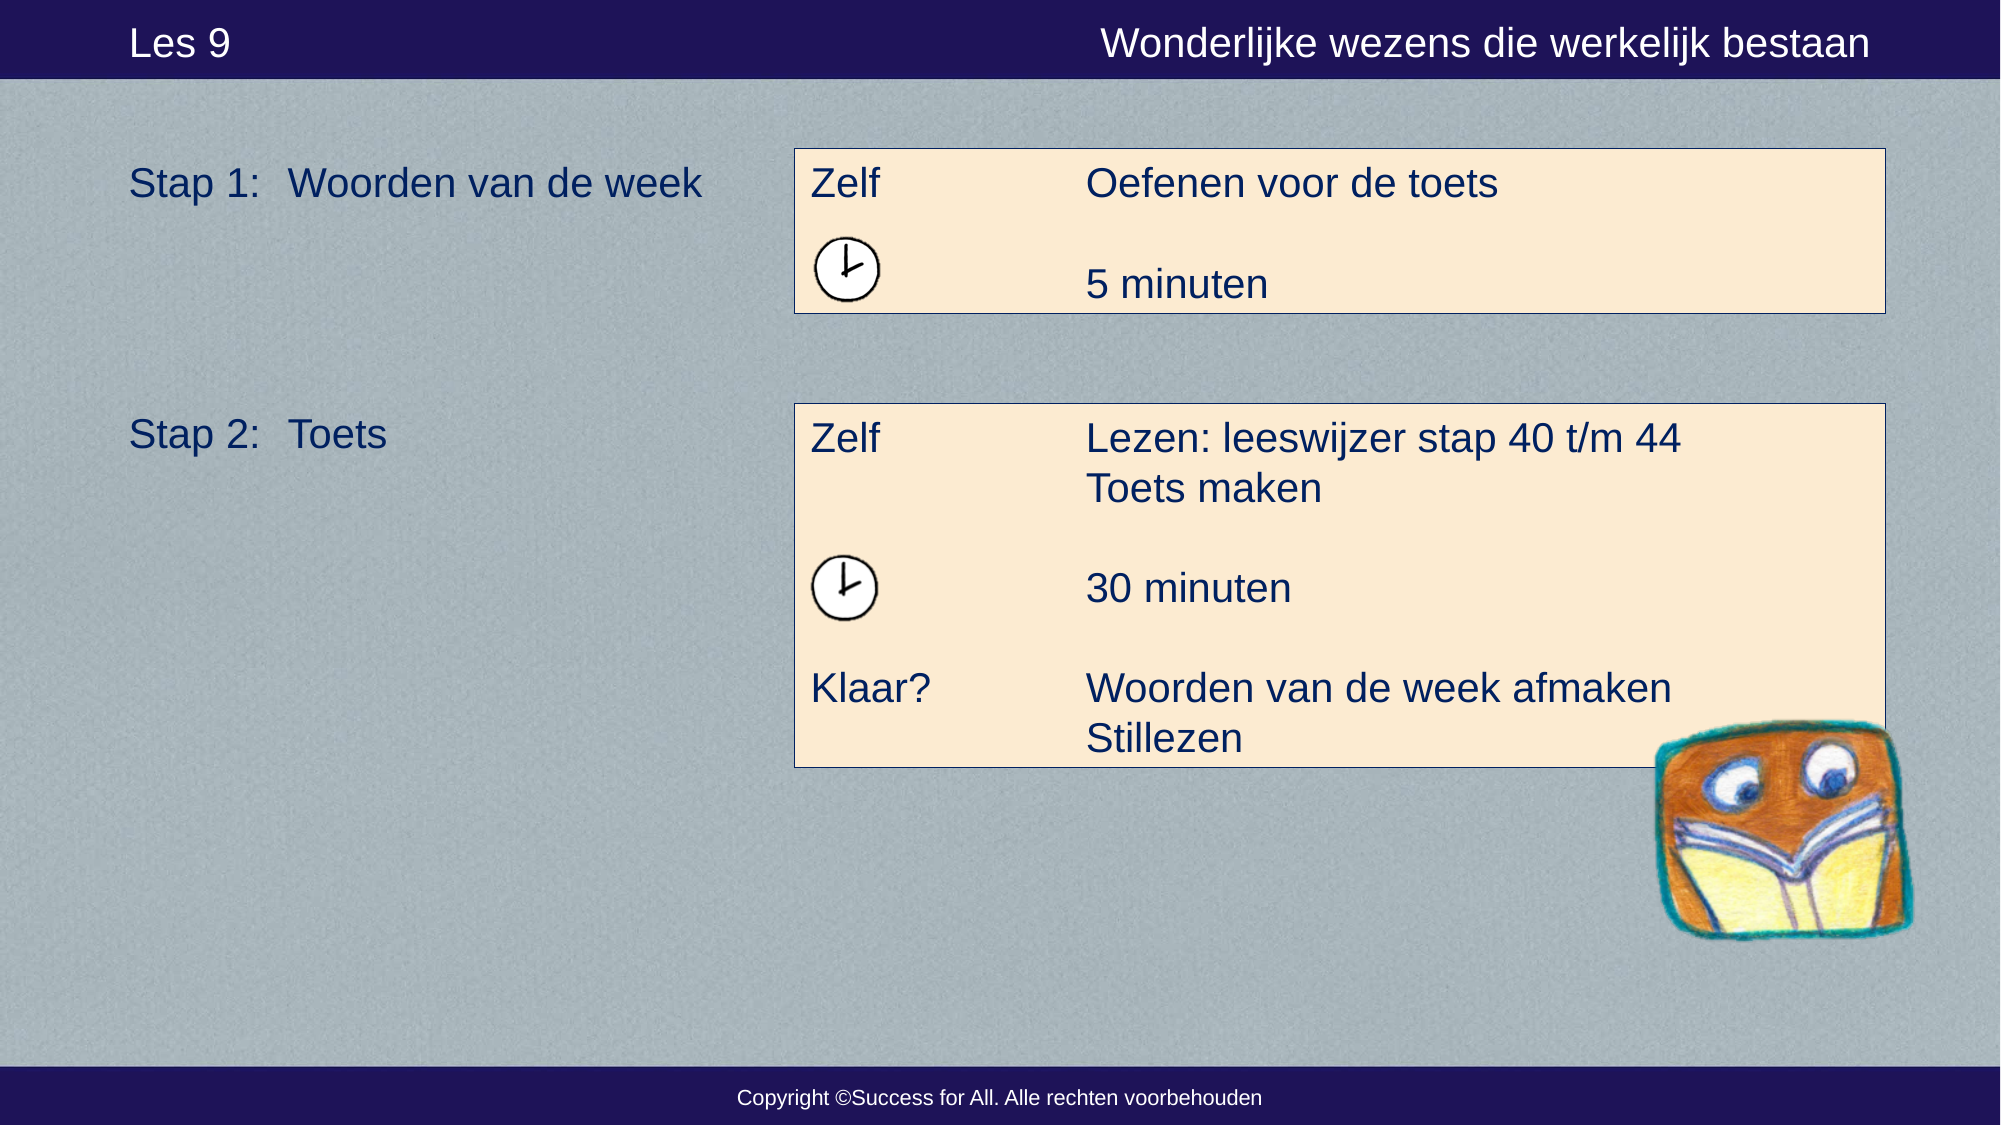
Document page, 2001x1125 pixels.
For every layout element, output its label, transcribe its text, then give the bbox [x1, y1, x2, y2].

text_box Copyright ©Success for All. Alle rechten voorbehouden [0, 1076, 2000, 1125]
text_box Stap 1: Woorden van de week Stap 2: Toets [114, 148, 907, 764]
text_box Wonderlijke wezens die werkelijk bestaan [999, 8, 1886, 73]
text_box Les 9 [114, 8, 354, 73]
text_box Zelf Oefenen voor de toets 5 minuten [794, 148, 1886, 314]
text_box Zelf Lezen: leeswijzer stap 40 t/m 44 Toets maken 30 minuten Klaar? Woorden van de week afmaken Stillezen [794, 403, 1886, 768]
picture [0, 0, 2001, 1125]
